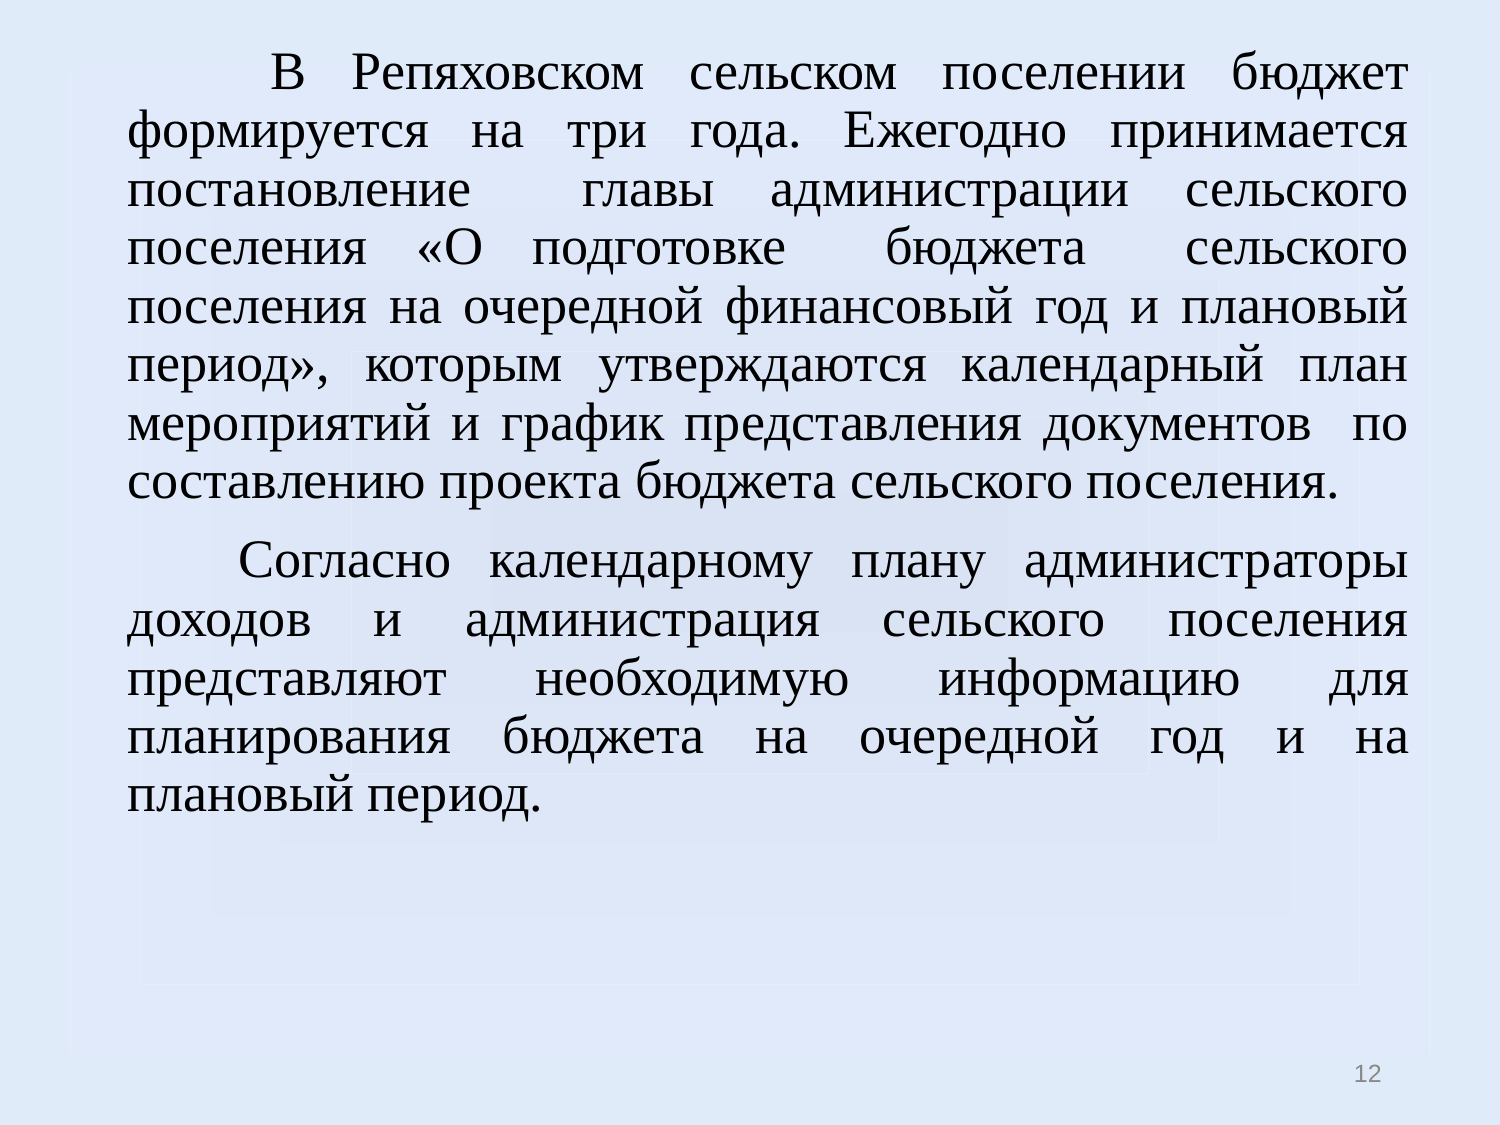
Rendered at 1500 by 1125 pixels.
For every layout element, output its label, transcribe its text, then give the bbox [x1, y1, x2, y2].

slide_number 12 [1059, 1042, 1397, 1103]
list В Репяховском сельском поселении бюджет формируется на три года. Ежегодно принимается постановление главы администрации сельского поселения «О подготовке бюджета сельского поселения на очередной финансовый год и плановый период», которым утверждаются календарный план мероприятий и график представления документов по составлению проекта бюджета сельского поселения. Согласно календарному плану администраторы доходов и администрация сельского поселения представляют необходимую информацию для планирования бюджета на очередной год и на плановый период. [74, 34, 1426, 1006]
